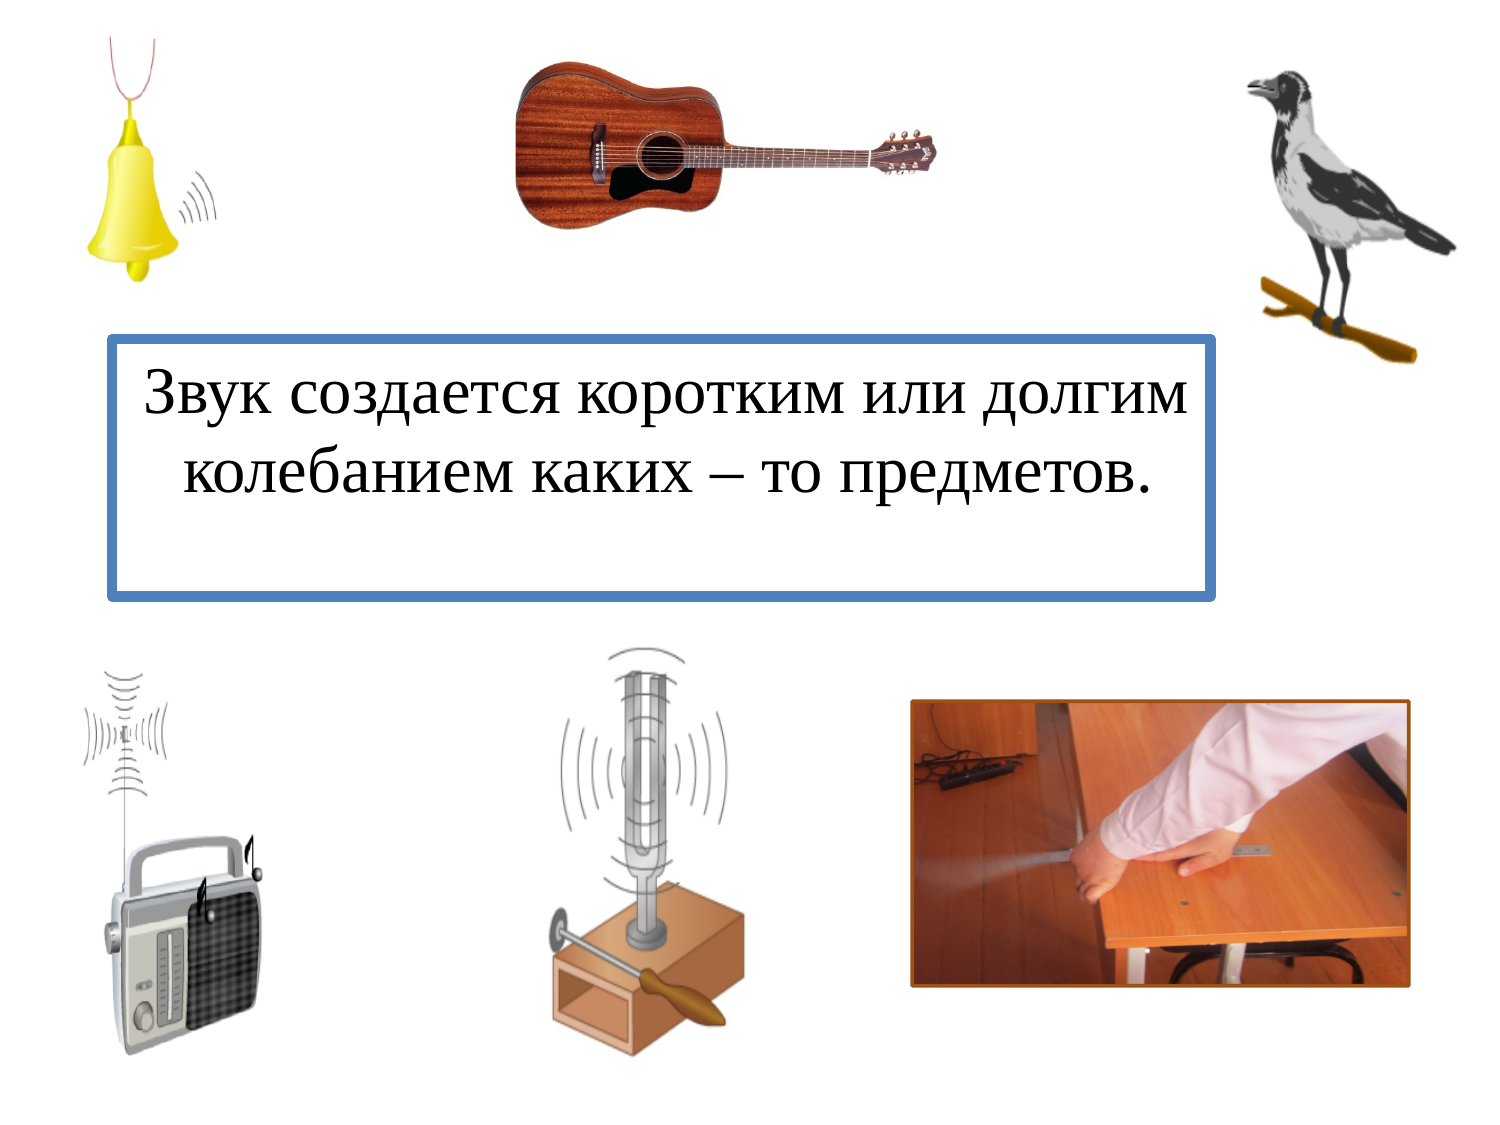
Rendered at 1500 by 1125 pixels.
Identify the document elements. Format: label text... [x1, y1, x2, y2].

picture [1230, 46, 1461, 376]
picture [538, 632, 784, 1067]
picture [913, 702, 1408, 985]
list Звук создается коротким или долгим колебанием каких – то предметов. [111, 338, 1211, 597]
picture [46, 23, 243, 294]
picture [515, 58, 938, 245]
picture [58, 667, 305, 1073]
